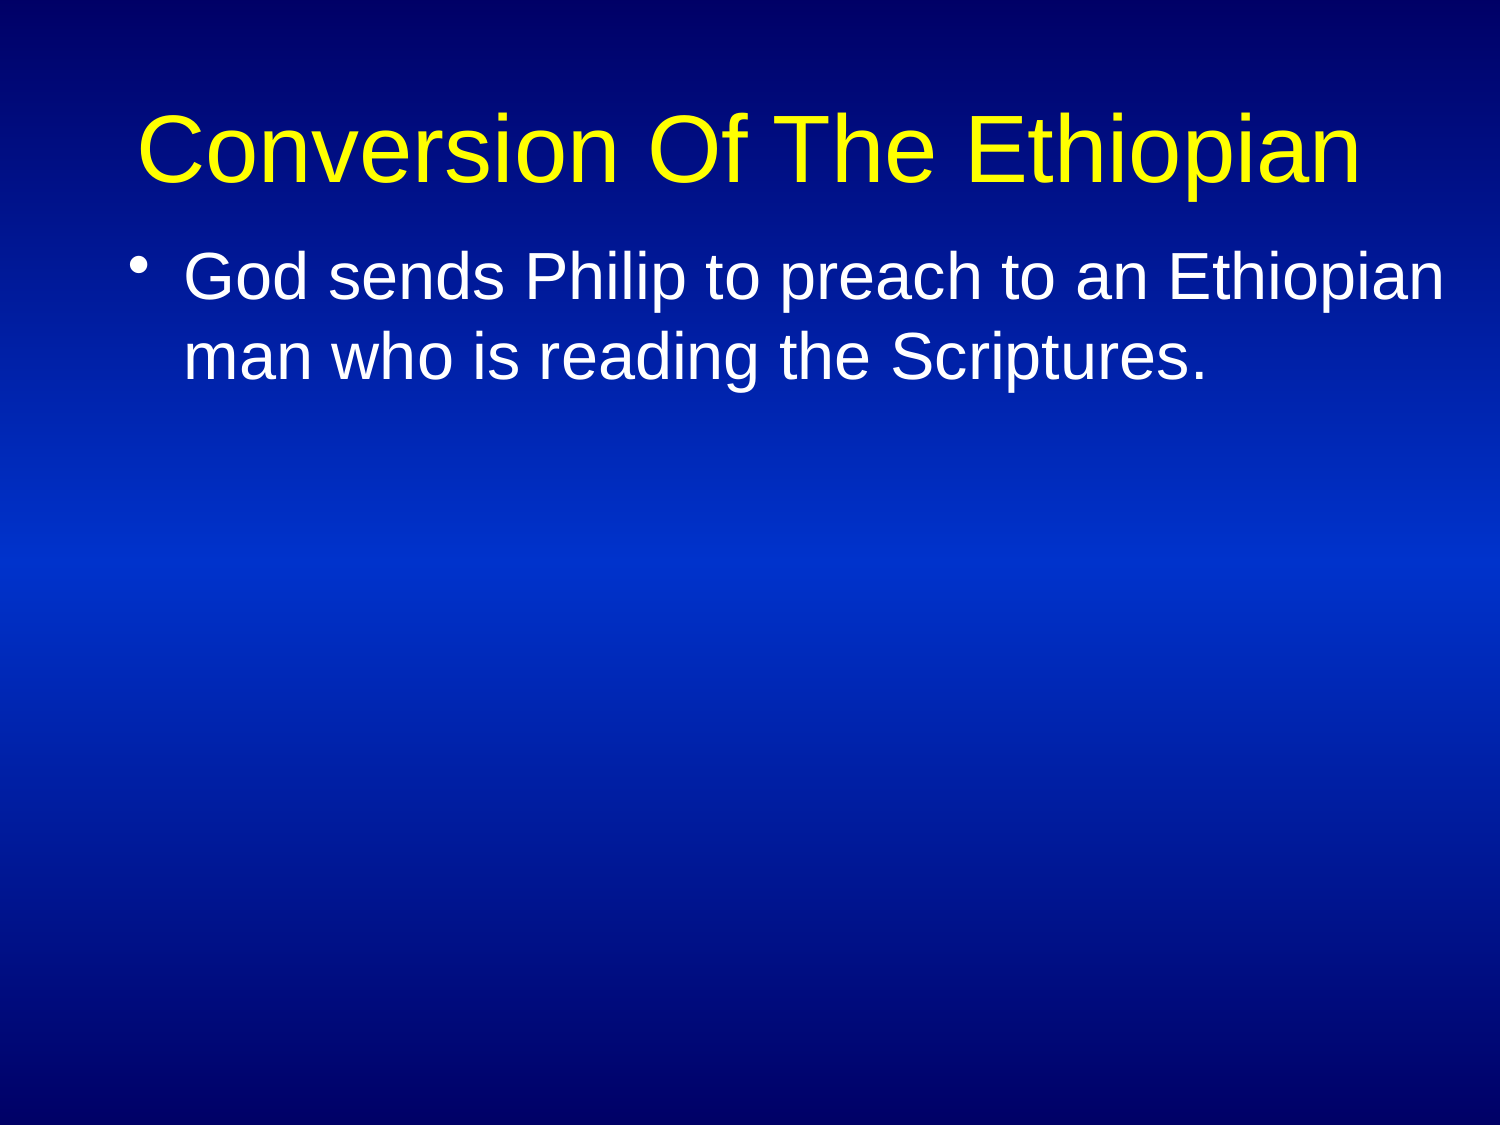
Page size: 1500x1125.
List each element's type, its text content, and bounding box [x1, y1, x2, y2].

title Conversion Of The Ethiopian [37, 50, 1463, 238]
list God sends Philip to preach to an Ethiopian man who is reading the Scriptures. [112, 224, 1463, 775]
